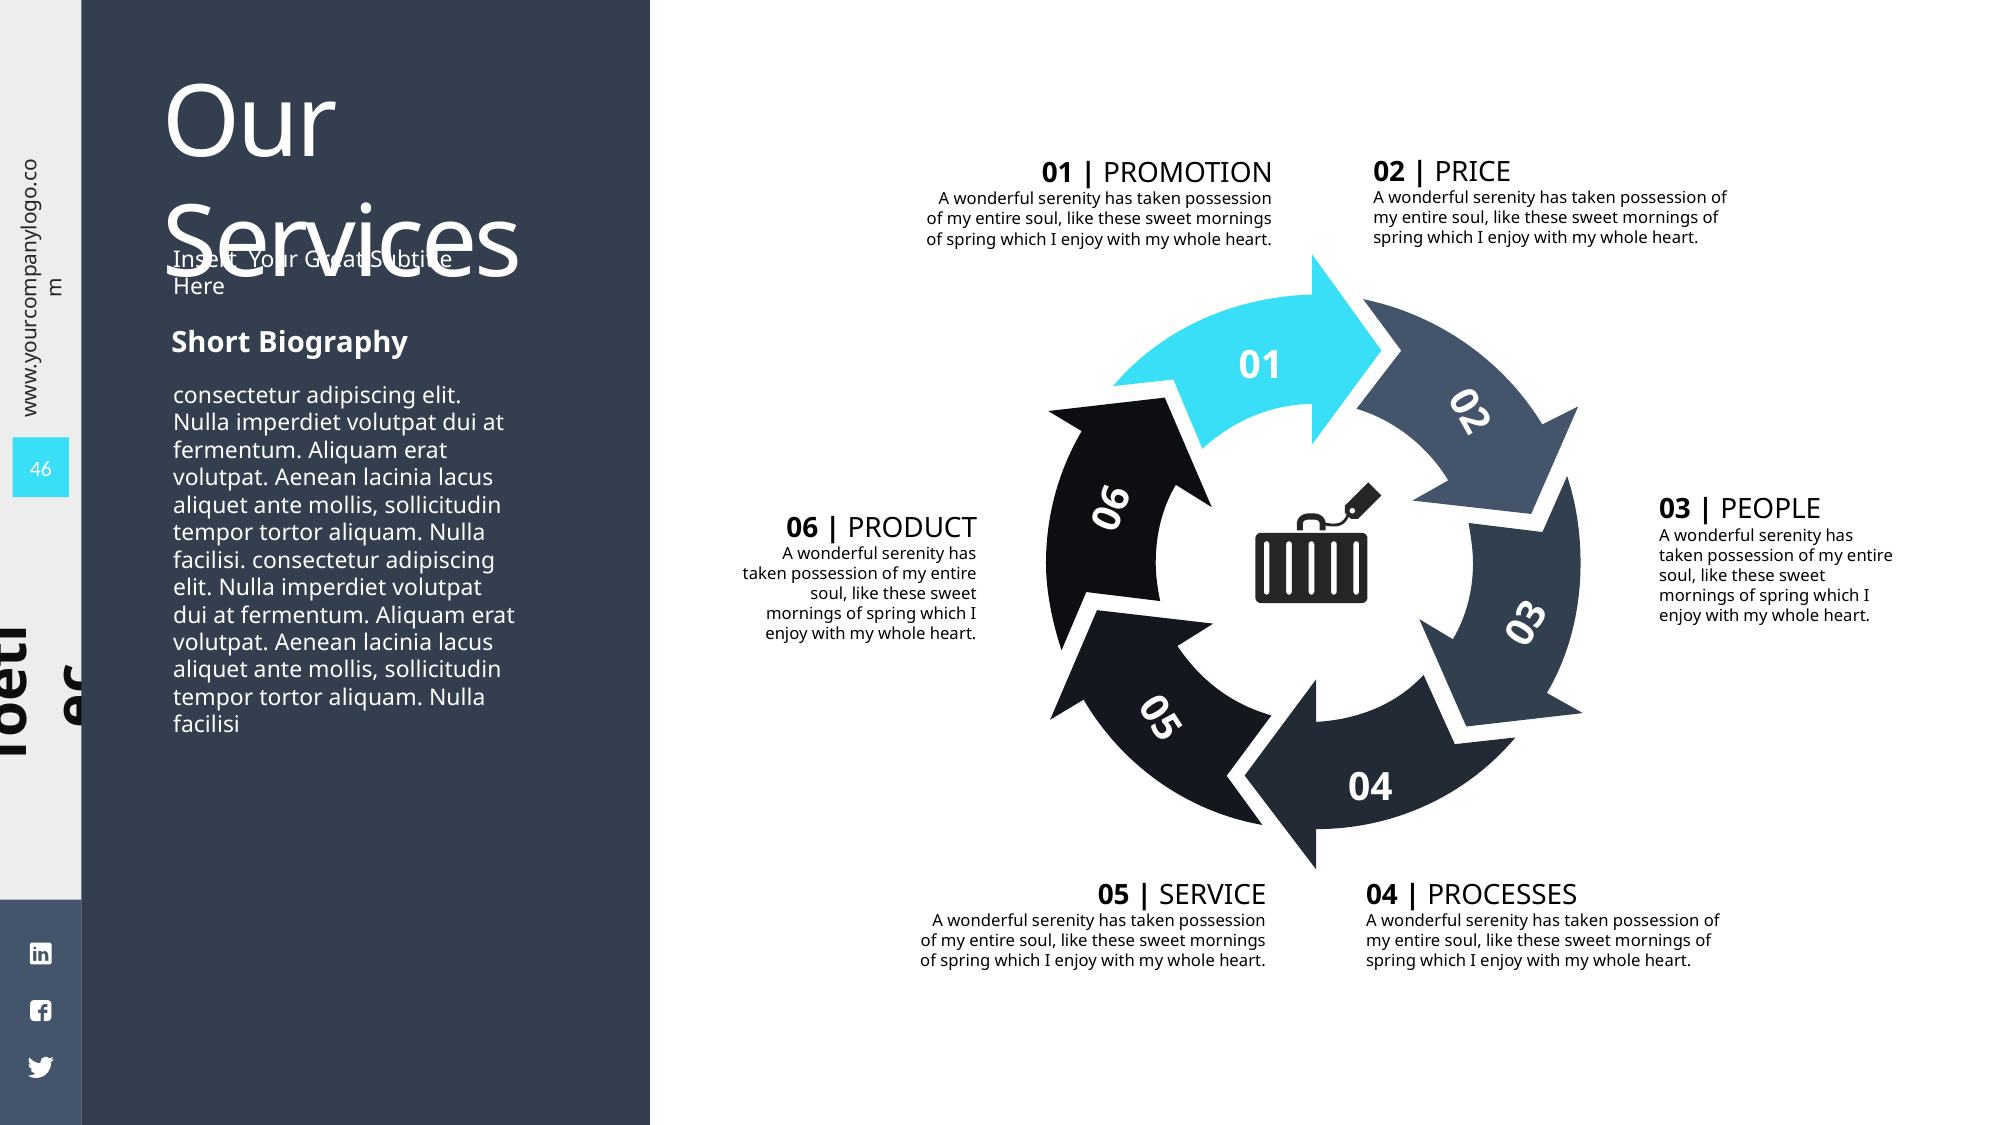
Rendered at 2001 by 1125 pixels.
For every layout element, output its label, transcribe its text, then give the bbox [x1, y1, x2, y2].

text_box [1356, 299, 1579, 515]
text_box 06 | PRODUCT A wonderful serenity has taken possession of my entire soul, like these sweet mornings of spring which I enjoy with my whole heart. [725, 502, 992, 650]
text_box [1244, 674, 1516, 870]
text_box 03 | PEOPLE A wonderful serenity has taken possession of my entire soul, like these sweet mornings of spring which I enjoy with my whole heart. [1644, 483, 1912, 632]
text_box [1045, 397, 1212, 651]
text_box consectetur adipiscing elit. Nulla imperdiet volutpat dui at fermentum. Aliquam erat volutpat. Aenean lacinia lacus aliquet ante mollis, sollicitudin tempor tortor aliquam. Nulla facilisi. consectetur adipiscing elit. Nulla imperdiet volutpat dui at fermentum. Aliquam erat volutpat. Aenean lacinia lacus aliquet ante mollis, sollicitudin tempor tortor aliquam. Nulla facilisi [158, 373, 537, 745]
text_box 02 | PRICE A wonderful serenity has taken possession of my entire soul, like these sweet mornings of spring which I enjoy with my whole heart. [1358, 146, 1744, 255]
text_box Insert Your Great Subtitle Here [158, 237, 512, 307]
text_box 04 | PROCESSES A wonderful serenity has taken possession of my entire soul, like these sweet mornings of spring which I enjoy with my whole heart. [1351, 869, 1737, 978]
text_box Our Services [147, 116, 677, 236]
text_box Short Biography [156, 307, 441, 376]
text_box 01 | PROMOTION A wonderful serenity has taken possession of my entire soul, like these sweet mornings of spring which I enjoy with my whole heart. [905, 147, 1288, 256]
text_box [1419, 476, 1583, 727]
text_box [1050, 610, 1272, 826]
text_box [1255, 482, 1382, 603]
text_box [1112, 254, 1382, 449]
text_box 05 | SERVICE A wonderful serenity has taken possession of my entire soul, like these sweet mornings of spring which I enjoy with my whole heart. [899, 869, 1282, 978]
text_box [80, 0, 651, 1125]
slide_number 46 [12, 437, 69, 498]
